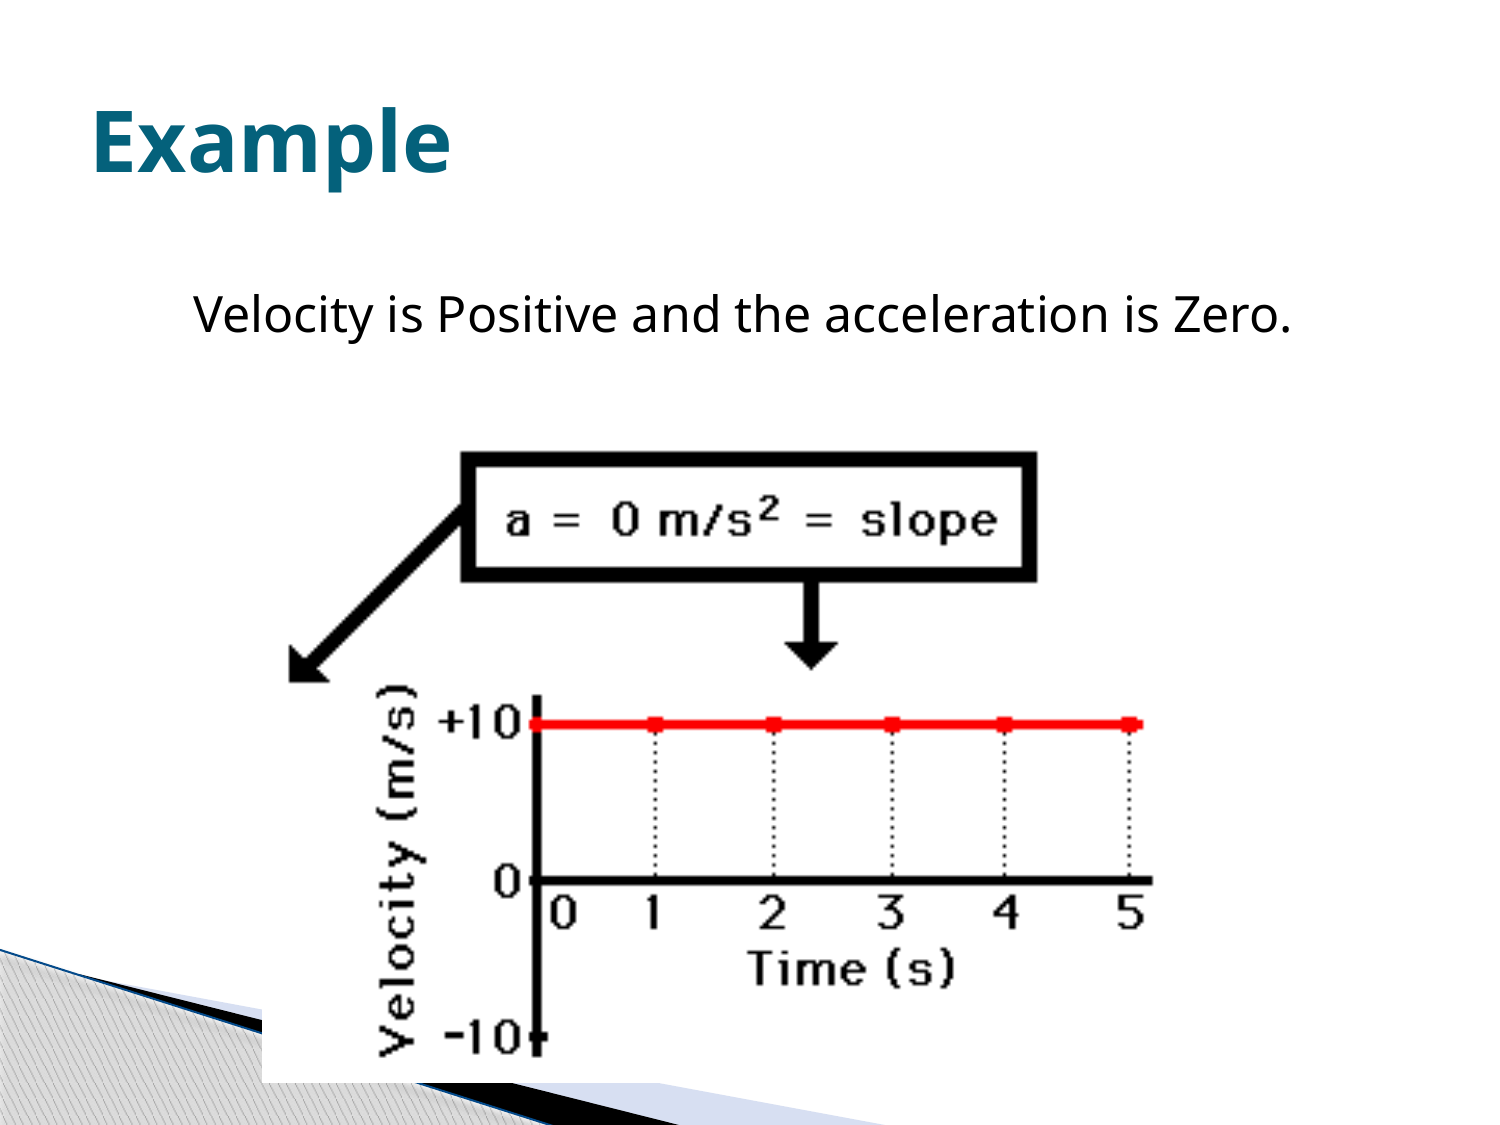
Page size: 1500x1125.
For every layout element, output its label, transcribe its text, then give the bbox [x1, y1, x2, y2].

title Example [75, 45, 1425, 233]
picture [262, 437, 1163, 1083]
text_box Velocity is Positive and the acceleration is Zero. [149, 274, 1338, 350]
